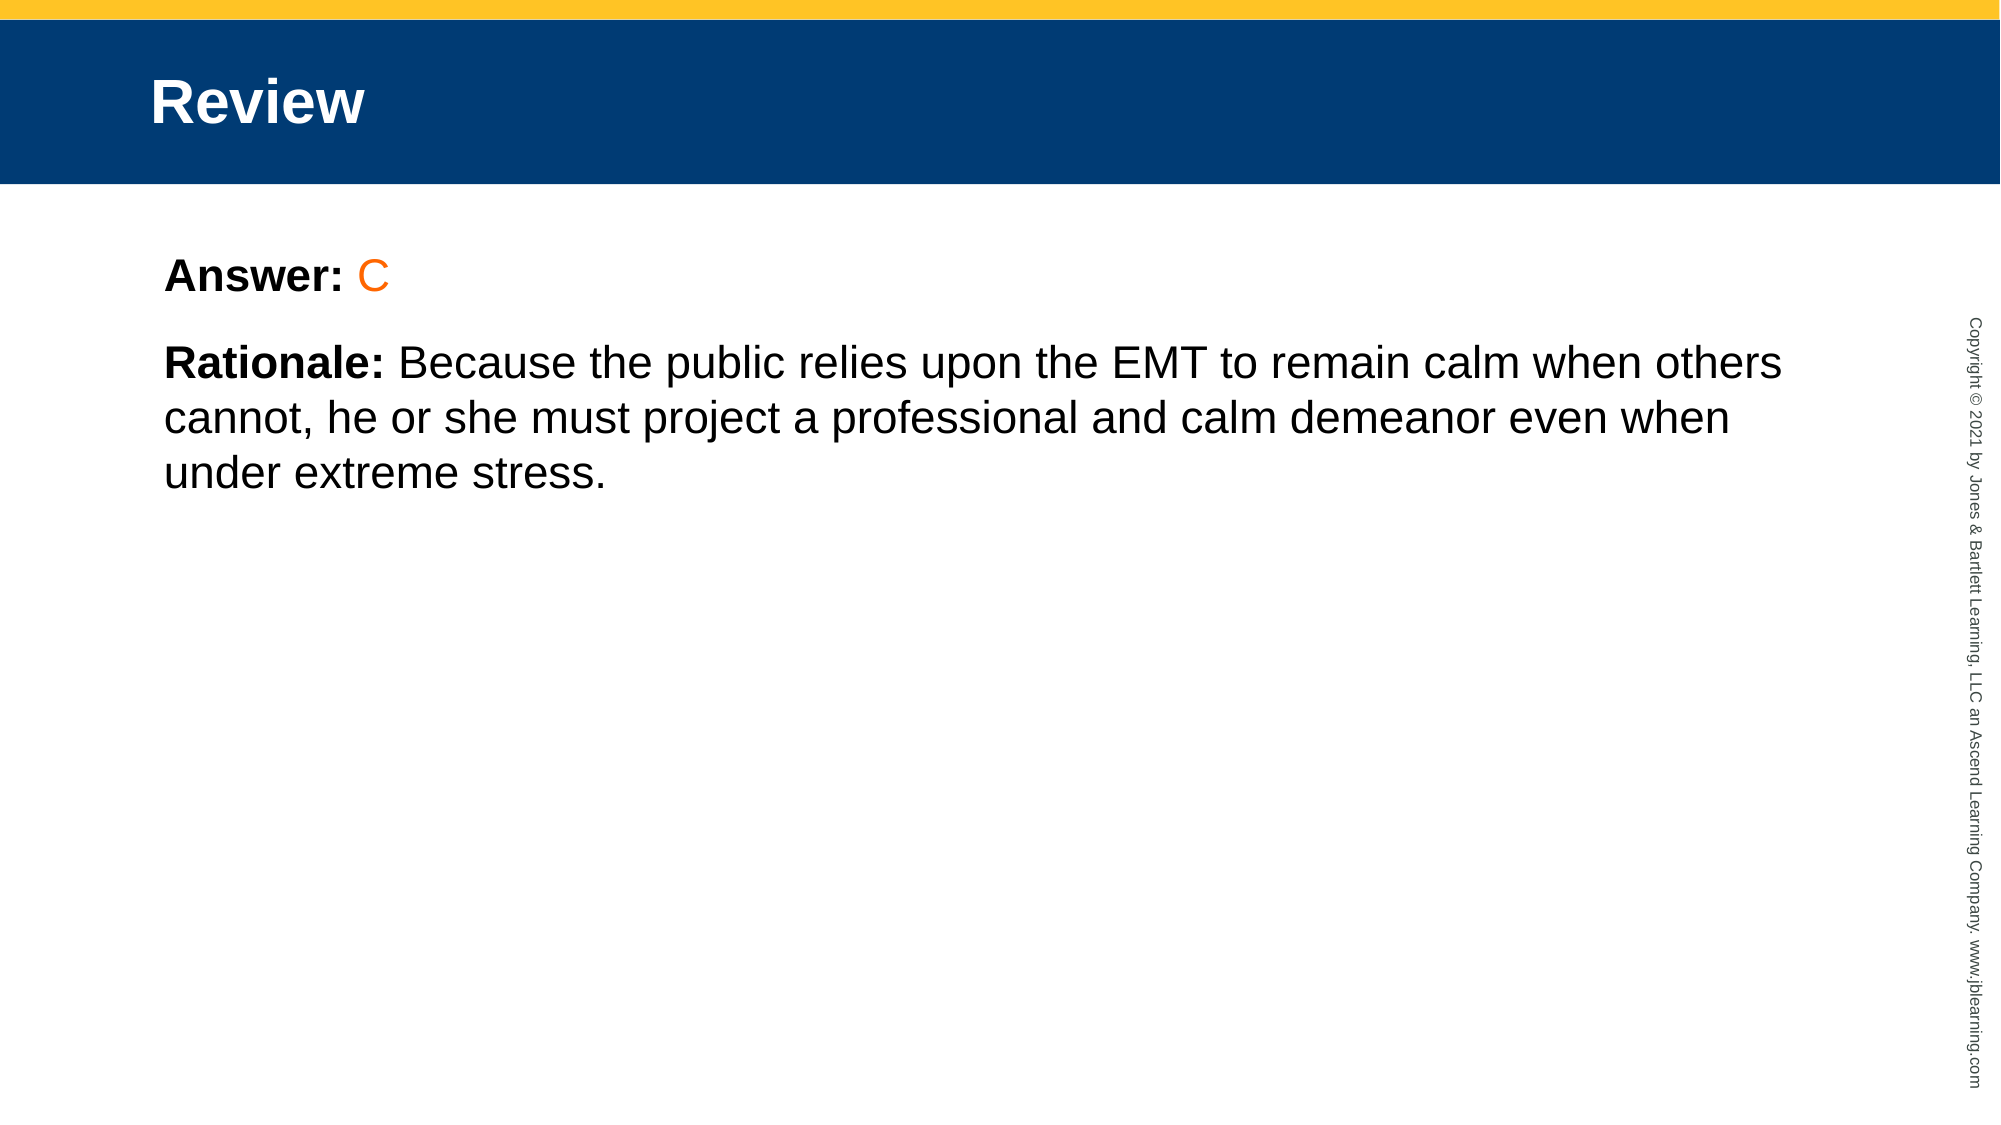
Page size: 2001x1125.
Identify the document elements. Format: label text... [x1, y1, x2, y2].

list Answer: C Rationale: Because the public relies upon the EMT to remain calm when others cannot, he or she must project a professional and calm demeanor even when under extreme stress. [148, 238, 1849, 1026]
title Review [0, 19, 2000, 185]
